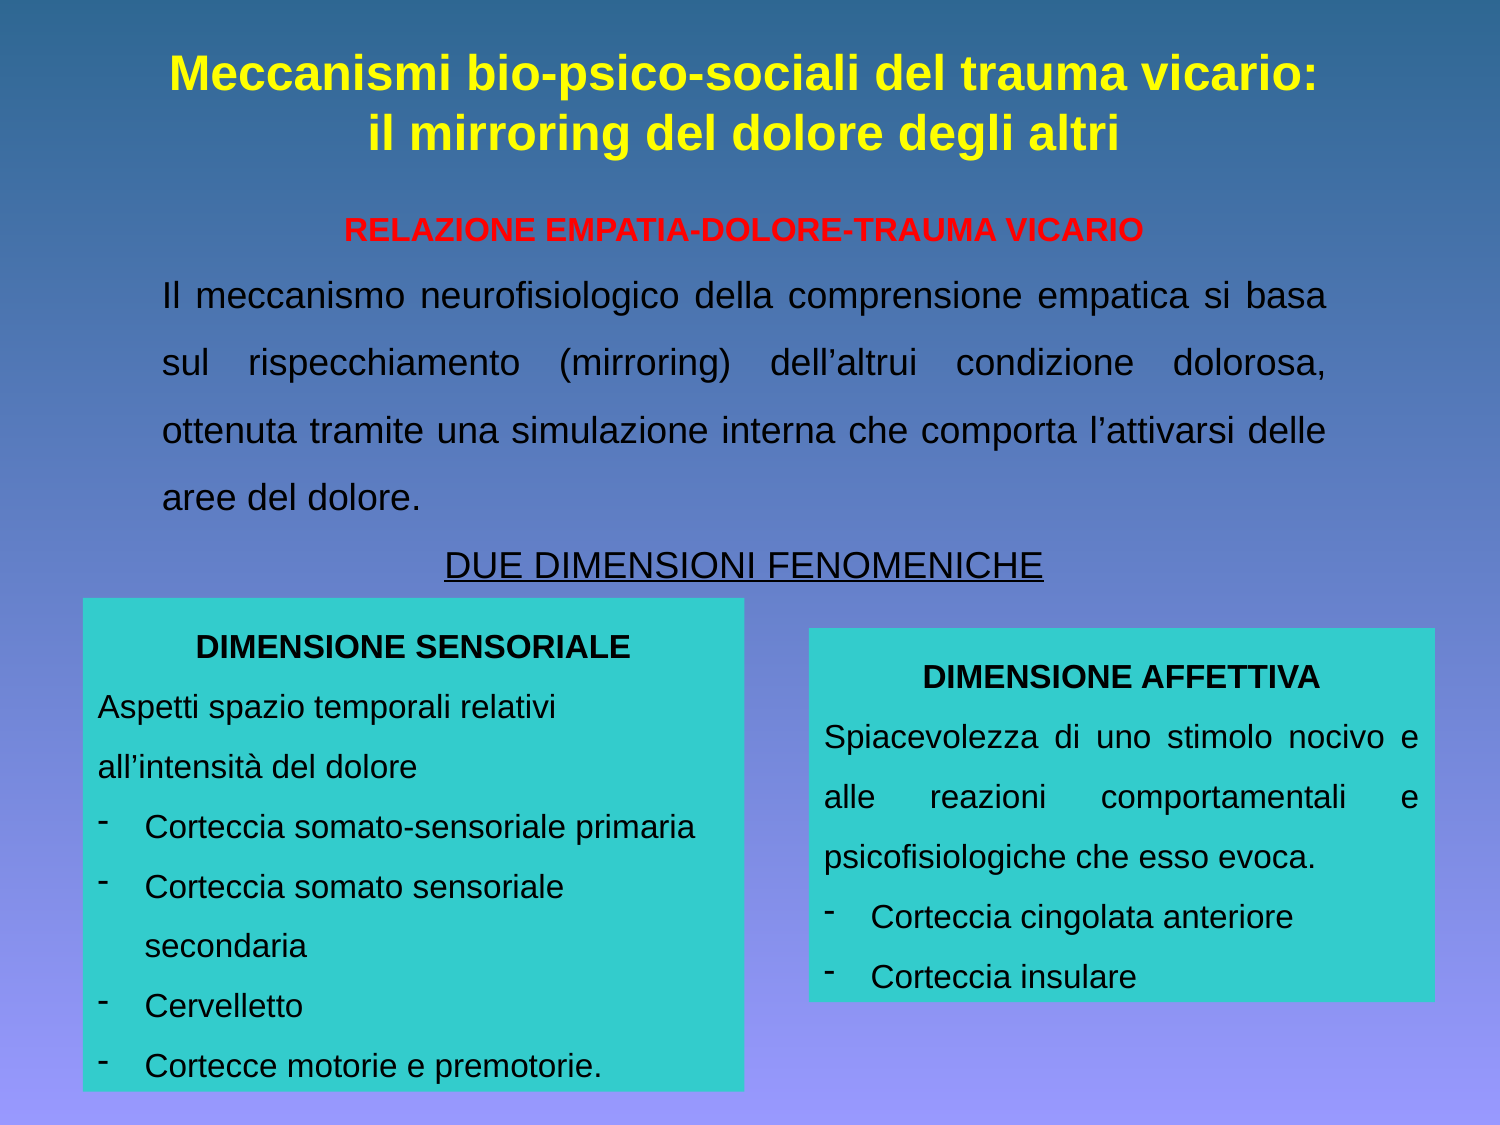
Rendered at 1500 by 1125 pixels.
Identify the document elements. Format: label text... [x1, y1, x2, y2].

title Meccanismi bio-psico-sociali del trauma vicario: il mirroring del dolore degli altri [69, 6, 1420, 195]
text_box DIMENSIONE AFFETTIVA Spiacevolezza di uno stimolo nocivo e alle reazioni comportamentali e psicofisiologiche che esso evoca. Corteccia cingolata anteriore Corteccia insulare [808, 628, 1435, 1003]
text_box DIMENSIONE SENSORIALE Aspetti spazio temporali relativi all’intensità del dolore Corteccia somato-sensoriale primaria Corteccia somato sensoriale secondaria Cervelletto Cortecce motorie e premotorie. [82, 597, 745, 1092]
text_box RELAZIONE EMPATIA-DOLORE-TRAUMA VICARIO Il meccanismo neurofisiologico della comprensione empatica si basa sul rispecchiamento (mirroring) dell’altrui condizione dolorosa, ottenuta tramite una simulazione interna che comporta l’attivarsi delle aree del dolore. DUE DIMENSIONI FENOMENICHE [147, 181, 1342, 594]
